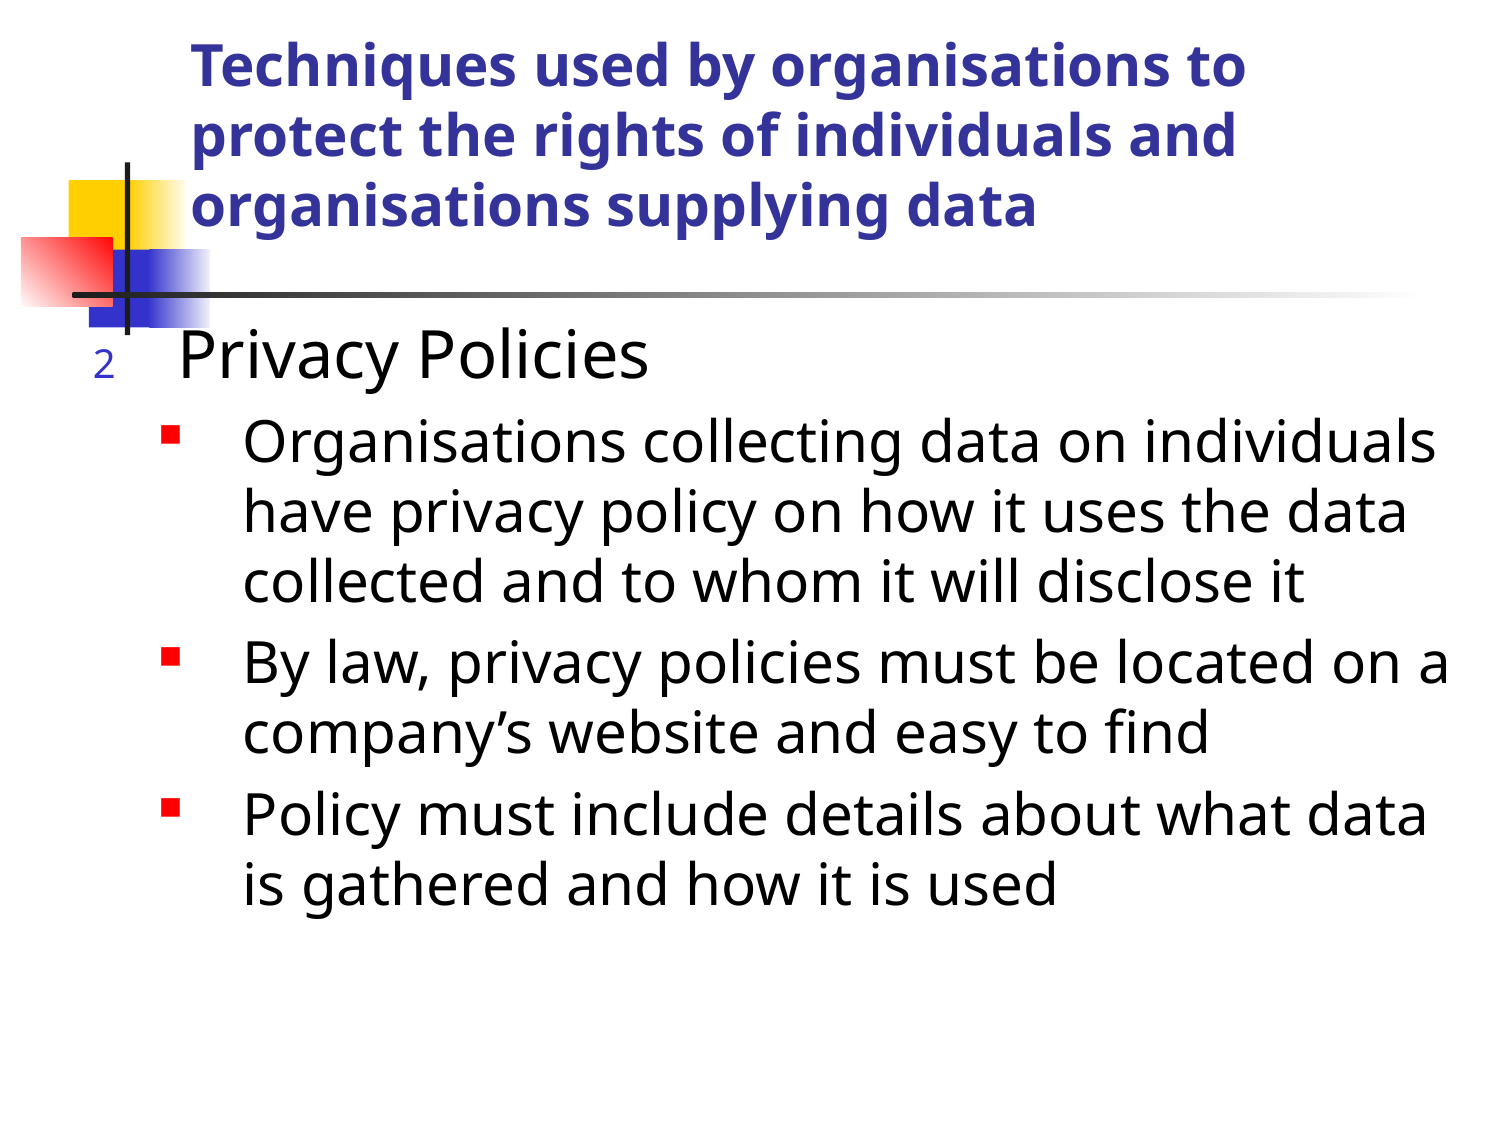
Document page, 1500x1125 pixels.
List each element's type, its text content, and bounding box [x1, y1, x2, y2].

title Techniques used by organisations to protect the rights of individuals and organisations supplying data [175, 34, 1442, 247]
list Privacy Policies Organisations collecting data on individuals have privacy policy on how it uses the data collected and to whom it will disclose it By law, privacy policies must be located on a company’s website and easy to find Policy must include details about what data is gathered and how it is used [77, 304, 1500, 1102]
